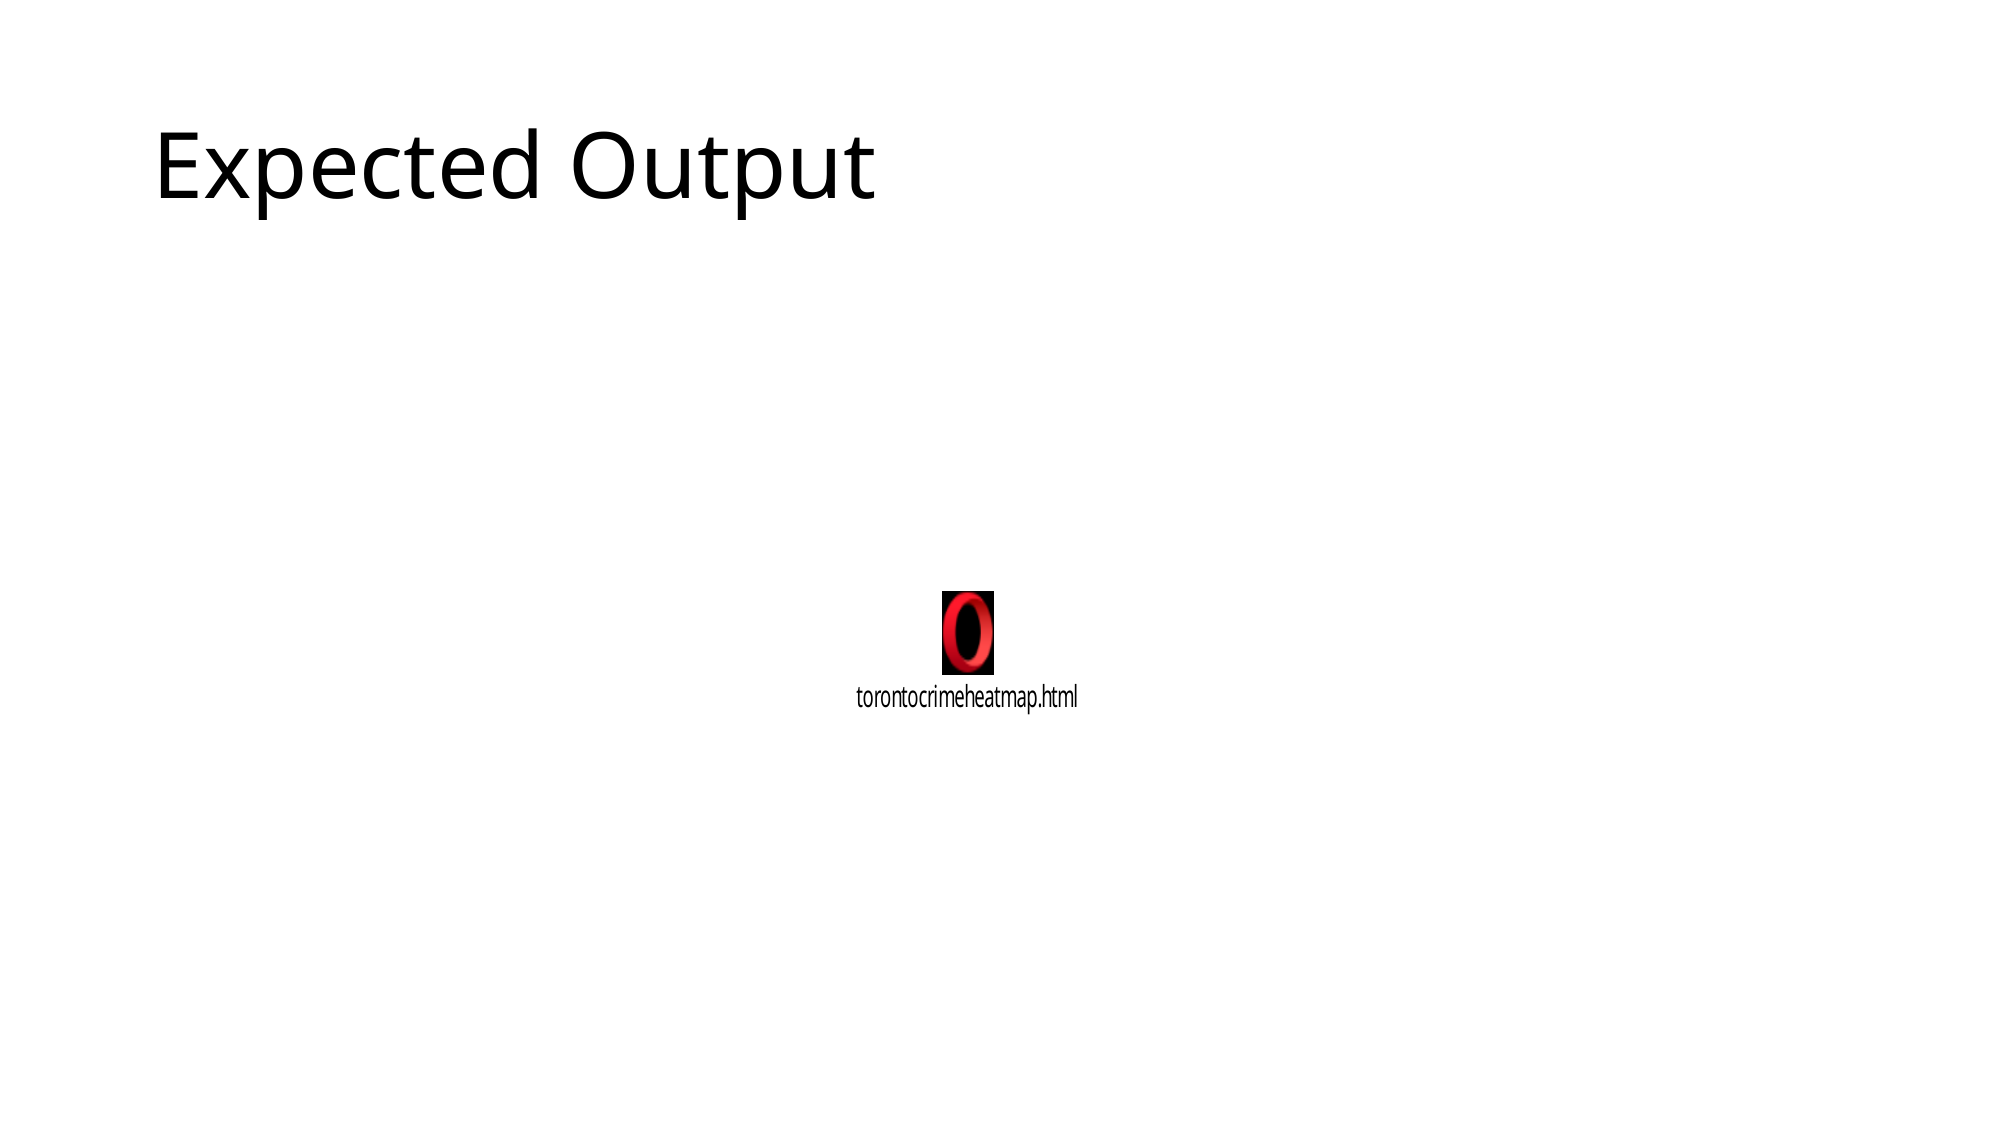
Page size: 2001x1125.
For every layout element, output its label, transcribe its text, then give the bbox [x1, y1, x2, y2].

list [827, 591, 1108, 730]
title Expected Output [137, 59, 1863, 278]
